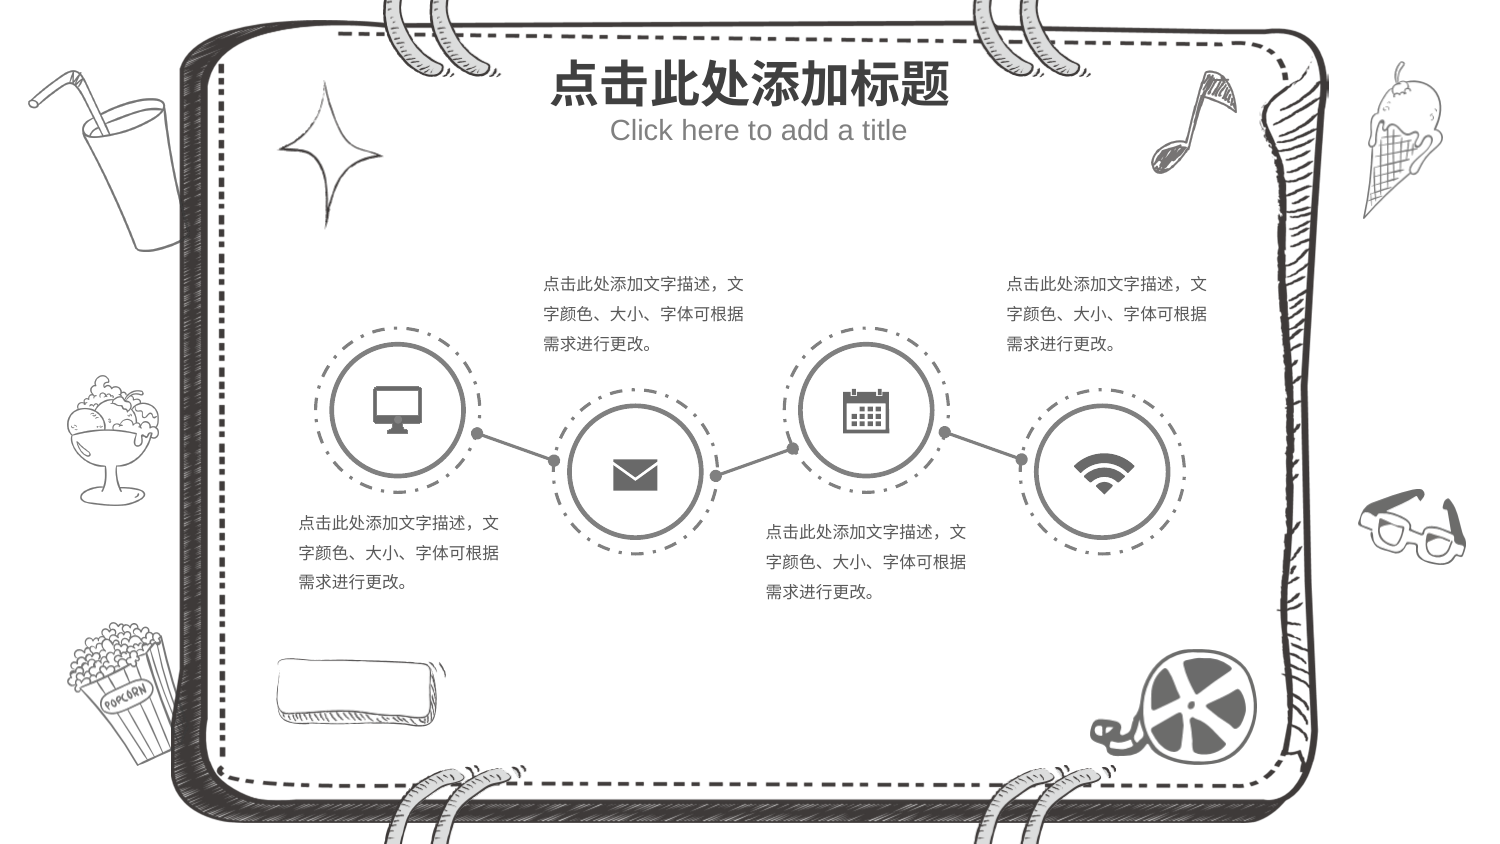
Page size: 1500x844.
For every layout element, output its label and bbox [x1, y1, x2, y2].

text_box [507, 45, 993, 155]
picture [1363, 61, 1443, 220]
text_box [569, 405, 702, 538]
text_box [331, 344, 464, 477]
picture [66, 375, 159, 506]
text_box [477, 433, 554, 461]
picture [28, 0, 1329, 844]
text_box [944, 432, 1022, 460]
picture [1357, 489, 1467, 565]
text_box [1036, 405, 1169, 538]
text_box [715, 448, 793, 476]
text_box [800, 344, 933, 477]
